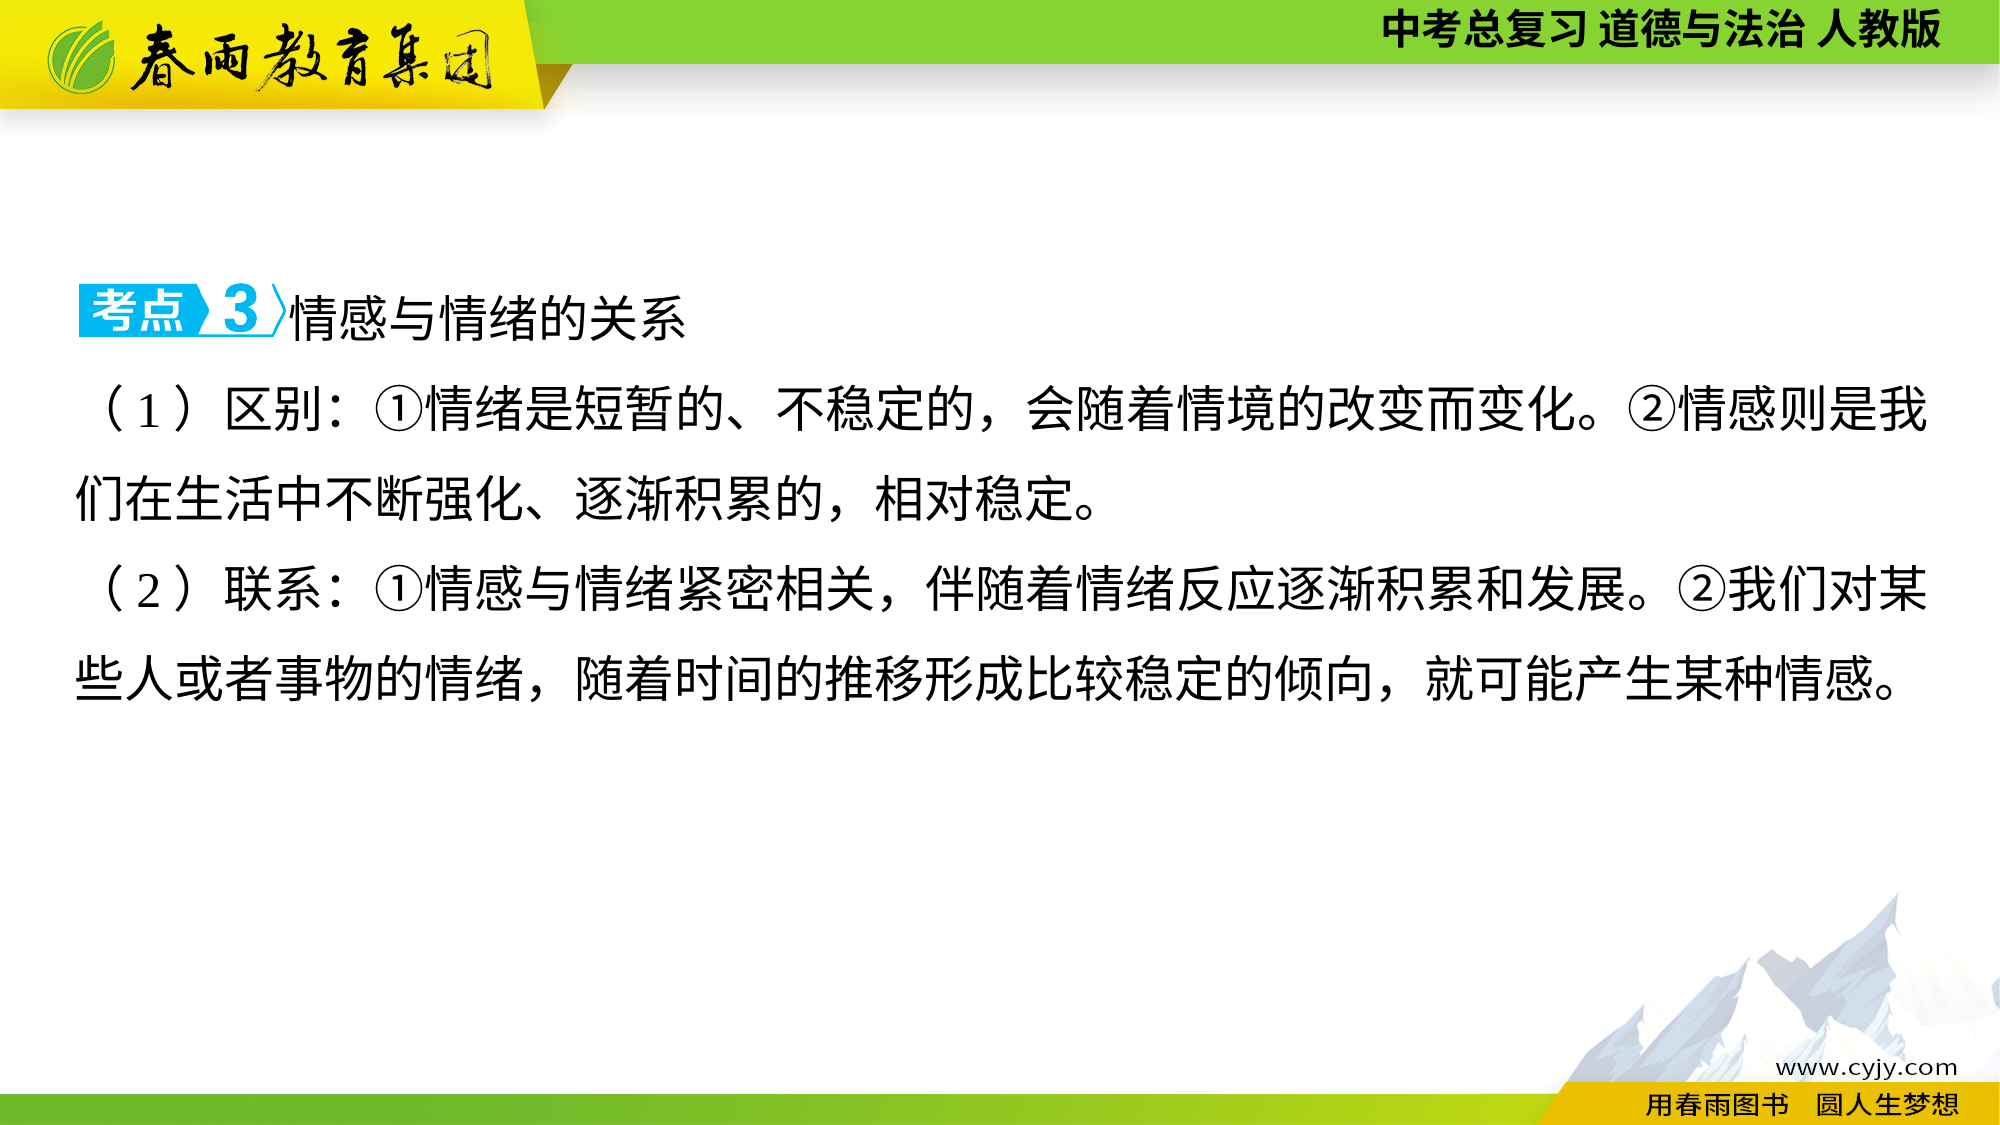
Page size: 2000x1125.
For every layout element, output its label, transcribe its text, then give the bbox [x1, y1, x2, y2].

list 情感与情绪的关系 （1）区别：①情绪是短暂的、不稳定的，会随着情境的改变而变化。②情感则是我们在生活中不断强化、逐渐积累的，相对稳定。 （2）联系：①情感与情绪紧密相关，伴随着情绪反应逐渐积累和发展。②我们对某些人或者事物的情绪，随着时间的推移形成比较稳定的倾向，就可能产生某种情感。 [59, 249, 1944, 720]
picture [0, 0, 2000, 1125]
